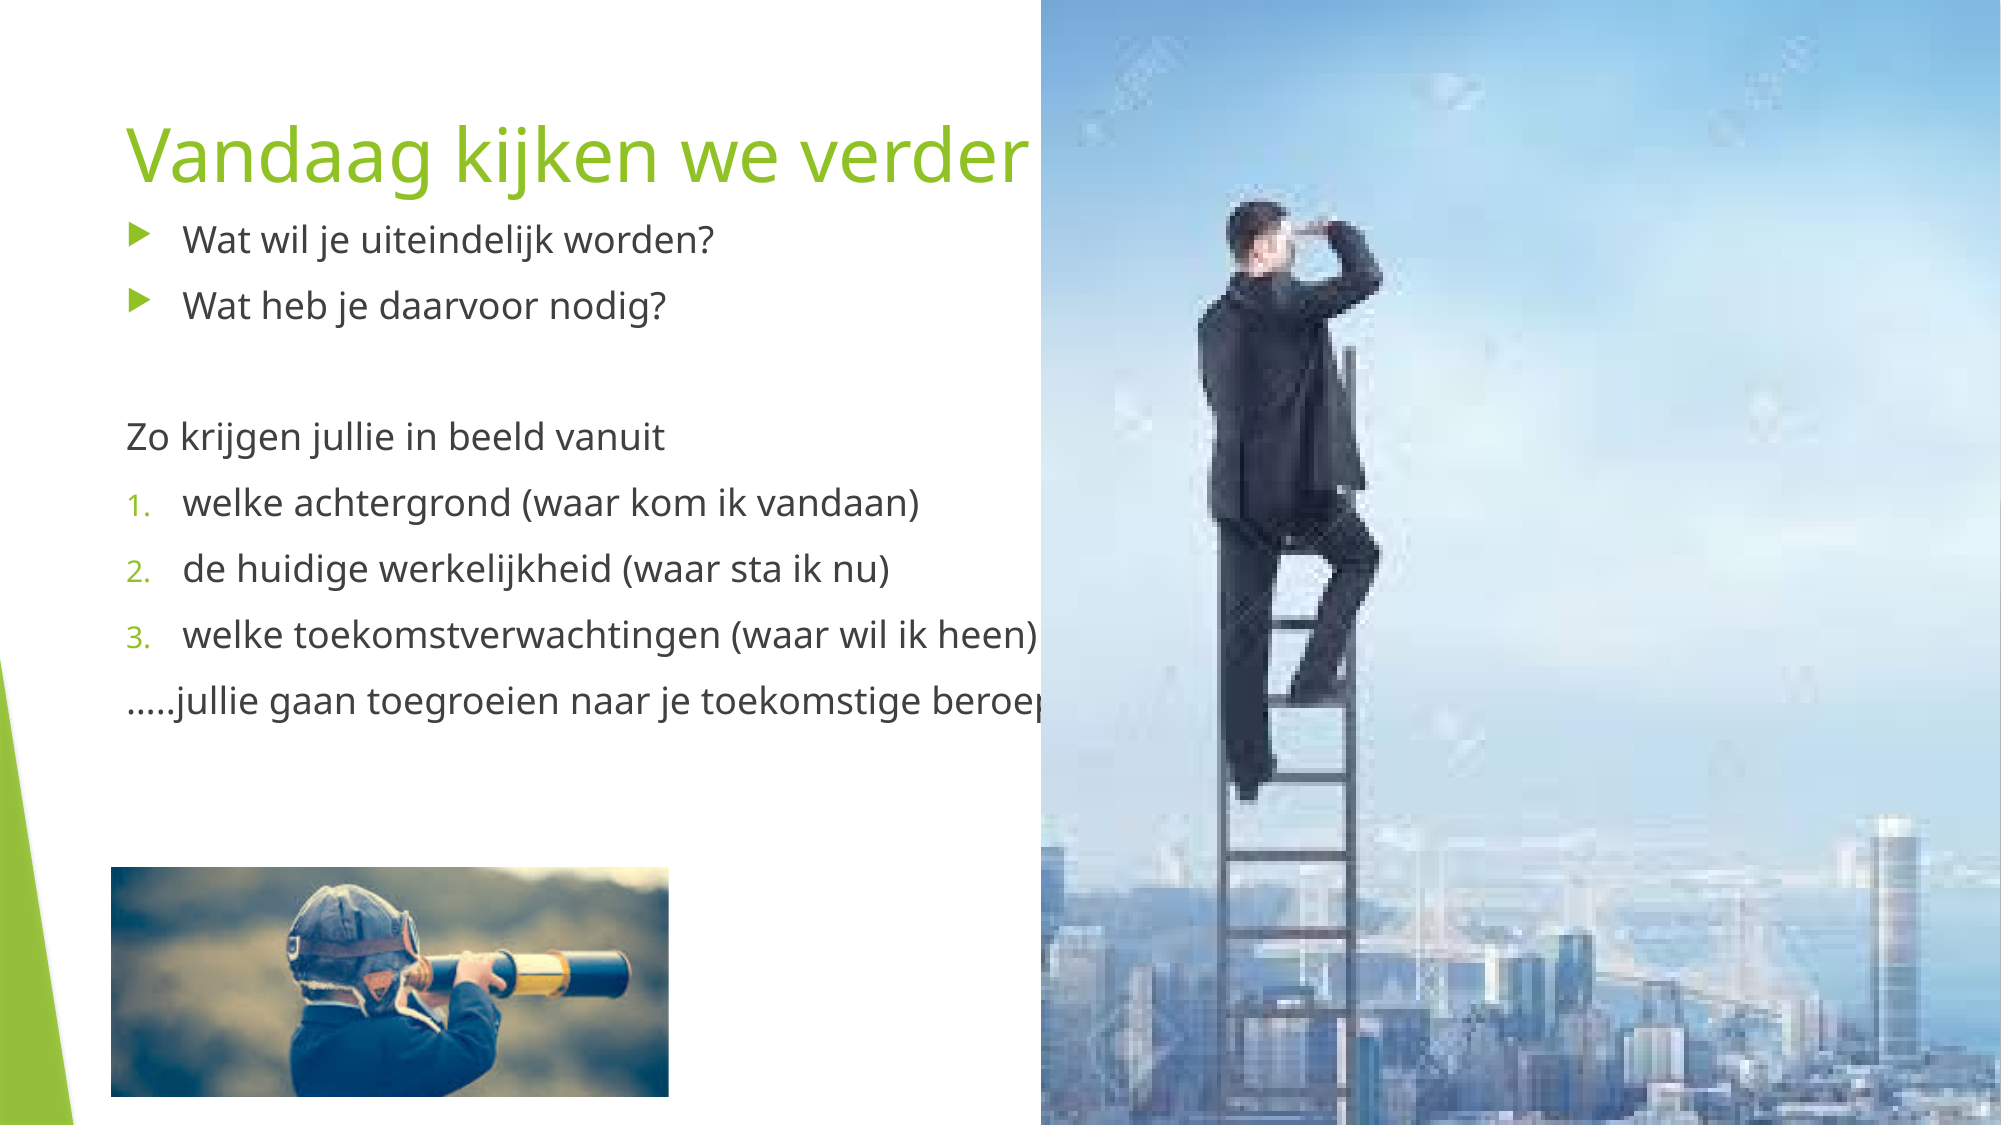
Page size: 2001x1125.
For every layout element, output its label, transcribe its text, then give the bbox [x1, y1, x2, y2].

picture [168, 1093, 180, 1097]
picture [110, 866, 118, 880]
title Vandaag kijken we verder [111, 99, 1036, 208]
list Wat wil je uiteindelijk worden? Wat heb je daarvoor nodig? Zo krijgen jullie in beeld vanuit welke achtergrond (waar kom ik vandaan) de huidige werkelijkheid (waar sta ik nu) welke toekomstverwachtingen (waar wil ik heen) …..jullie gaan toegroeien naar je toekomstige beroep. [111, 208, 1036, 845]
picture [1040, 0, 2000, 1125]
picture [110, 866, 670, 1097]
picture [110, 1092, 118, 1097]
